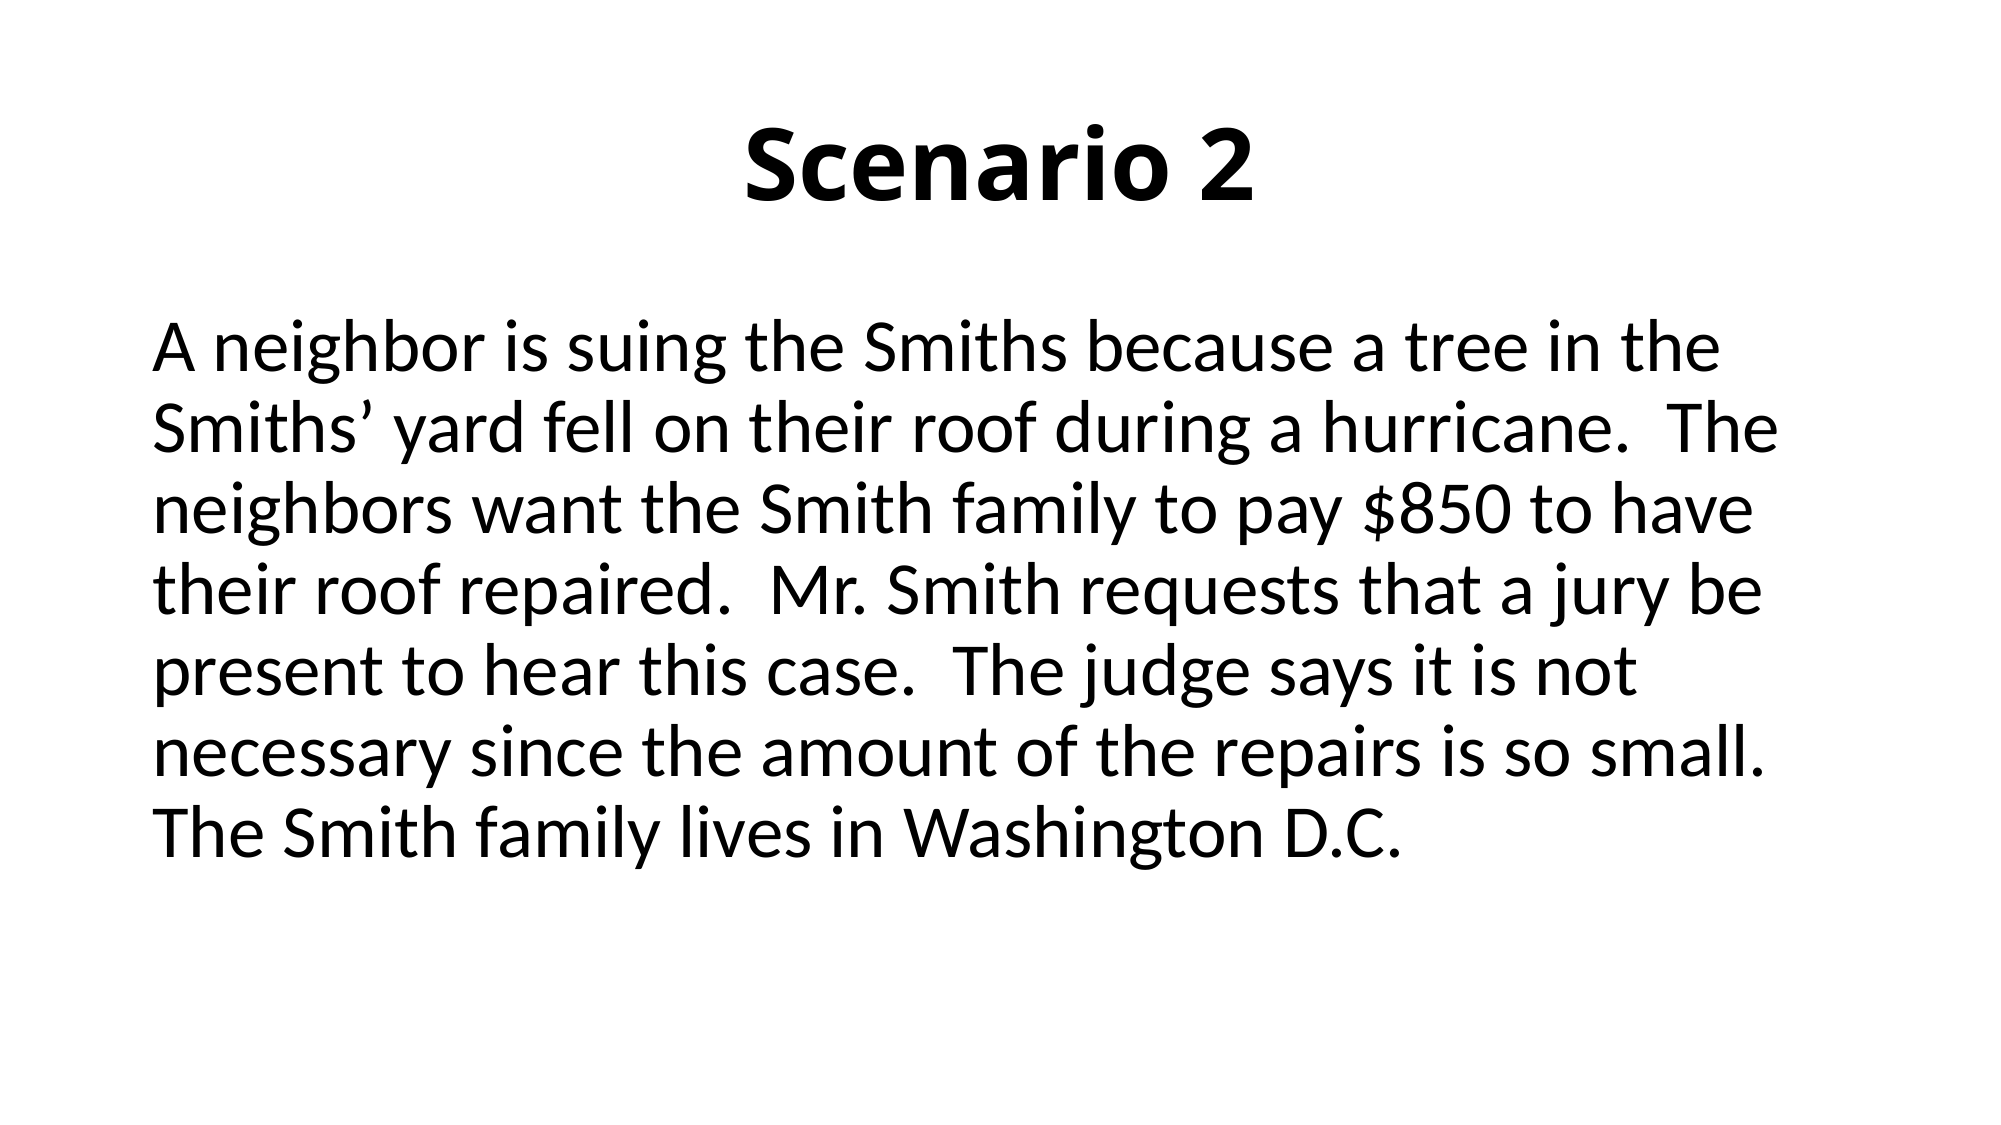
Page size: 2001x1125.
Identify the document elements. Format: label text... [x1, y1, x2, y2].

title Scenario 2 [137, 59, 1863, 278]
list A neighbor is suing the Smiths because a tree in the Smiths’ yard fell on their roof during a hurricane. The neighbors want the Smith family to pay $850 to have their roof repaired. Mr. Smith requests that a jury be present to hear this case. The judge says it is not necessary since the amount of the repairs is so small. The Smith family lives in Washington D.C. [137, 299, 1863, 1014]
